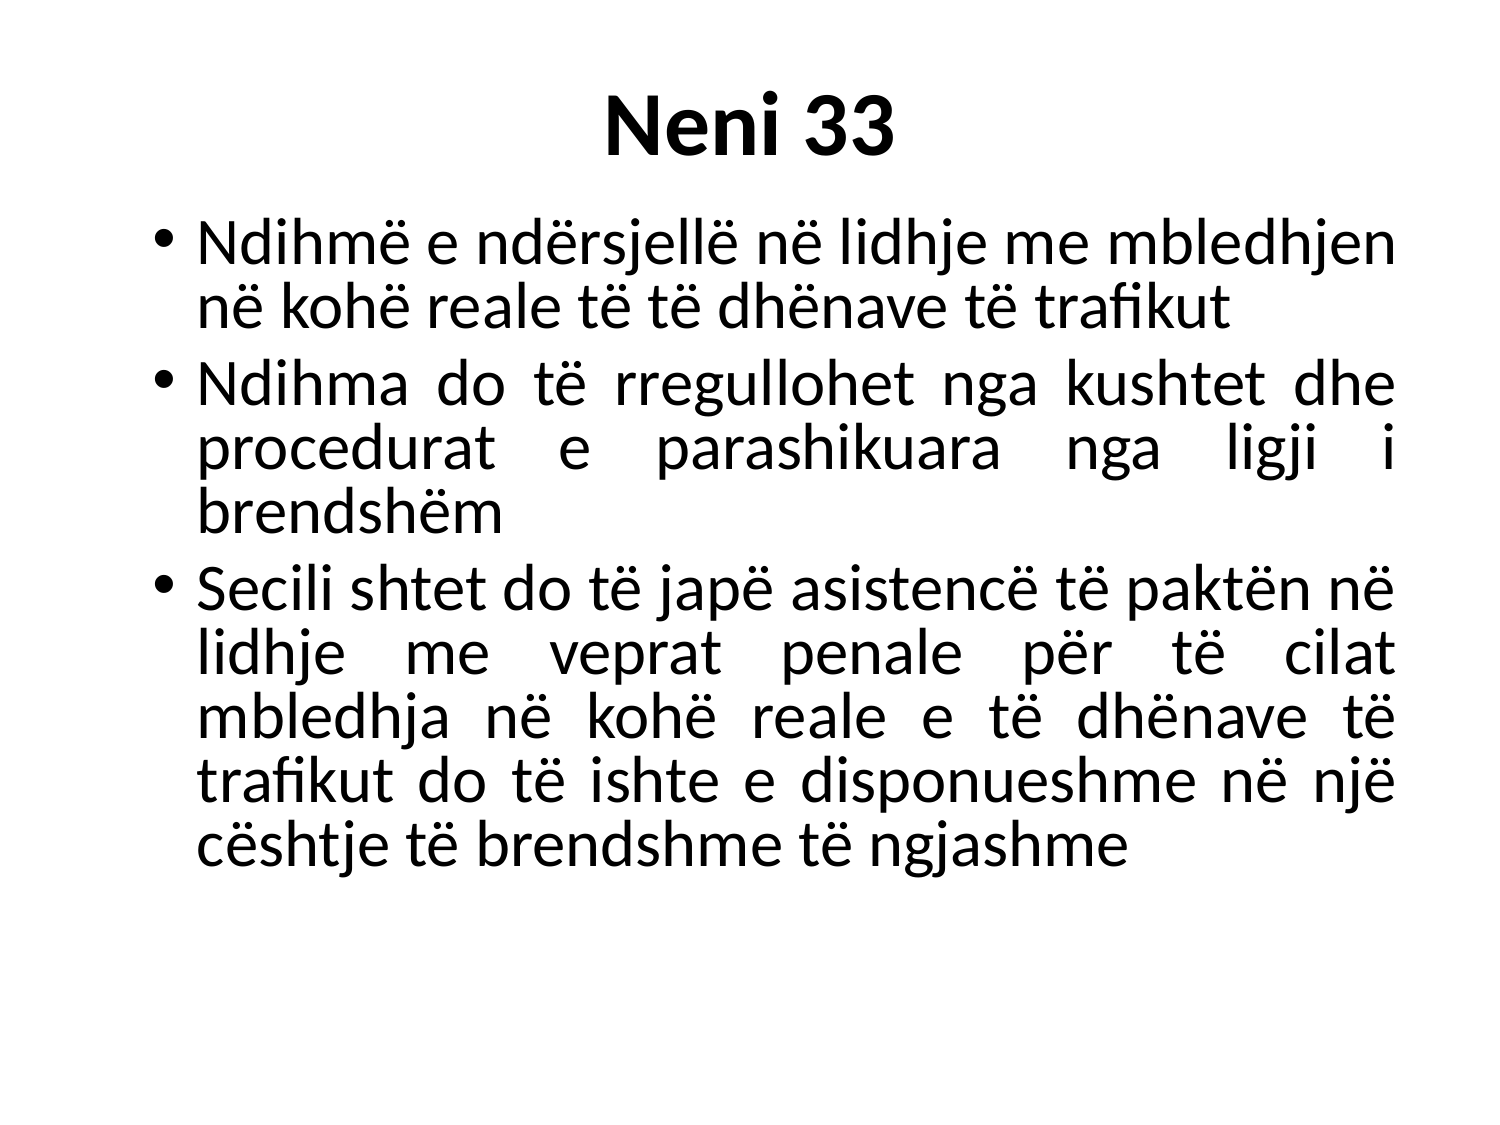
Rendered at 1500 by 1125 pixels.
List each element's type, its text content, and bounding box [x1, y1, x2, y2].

title Neni 33 [74, 44, 1426, 206]
list Ndihmë e ndërsjellë në lidhje me mbledhjen në kohë reale të të dhënave të trafikut Ndihma do të rregullohet nga kushtet dhe procedurat e parashikuara nga ligji i brendshëm Secili shtet do të japë asistencë të paktën në lidhje me veprat penale për të cilat mbledhja në kohë reale e të dhënave të trafikut do të ishte e disponueshme në një cështje të brendshme të ngjashme [137, 206, 1413, 1065]
